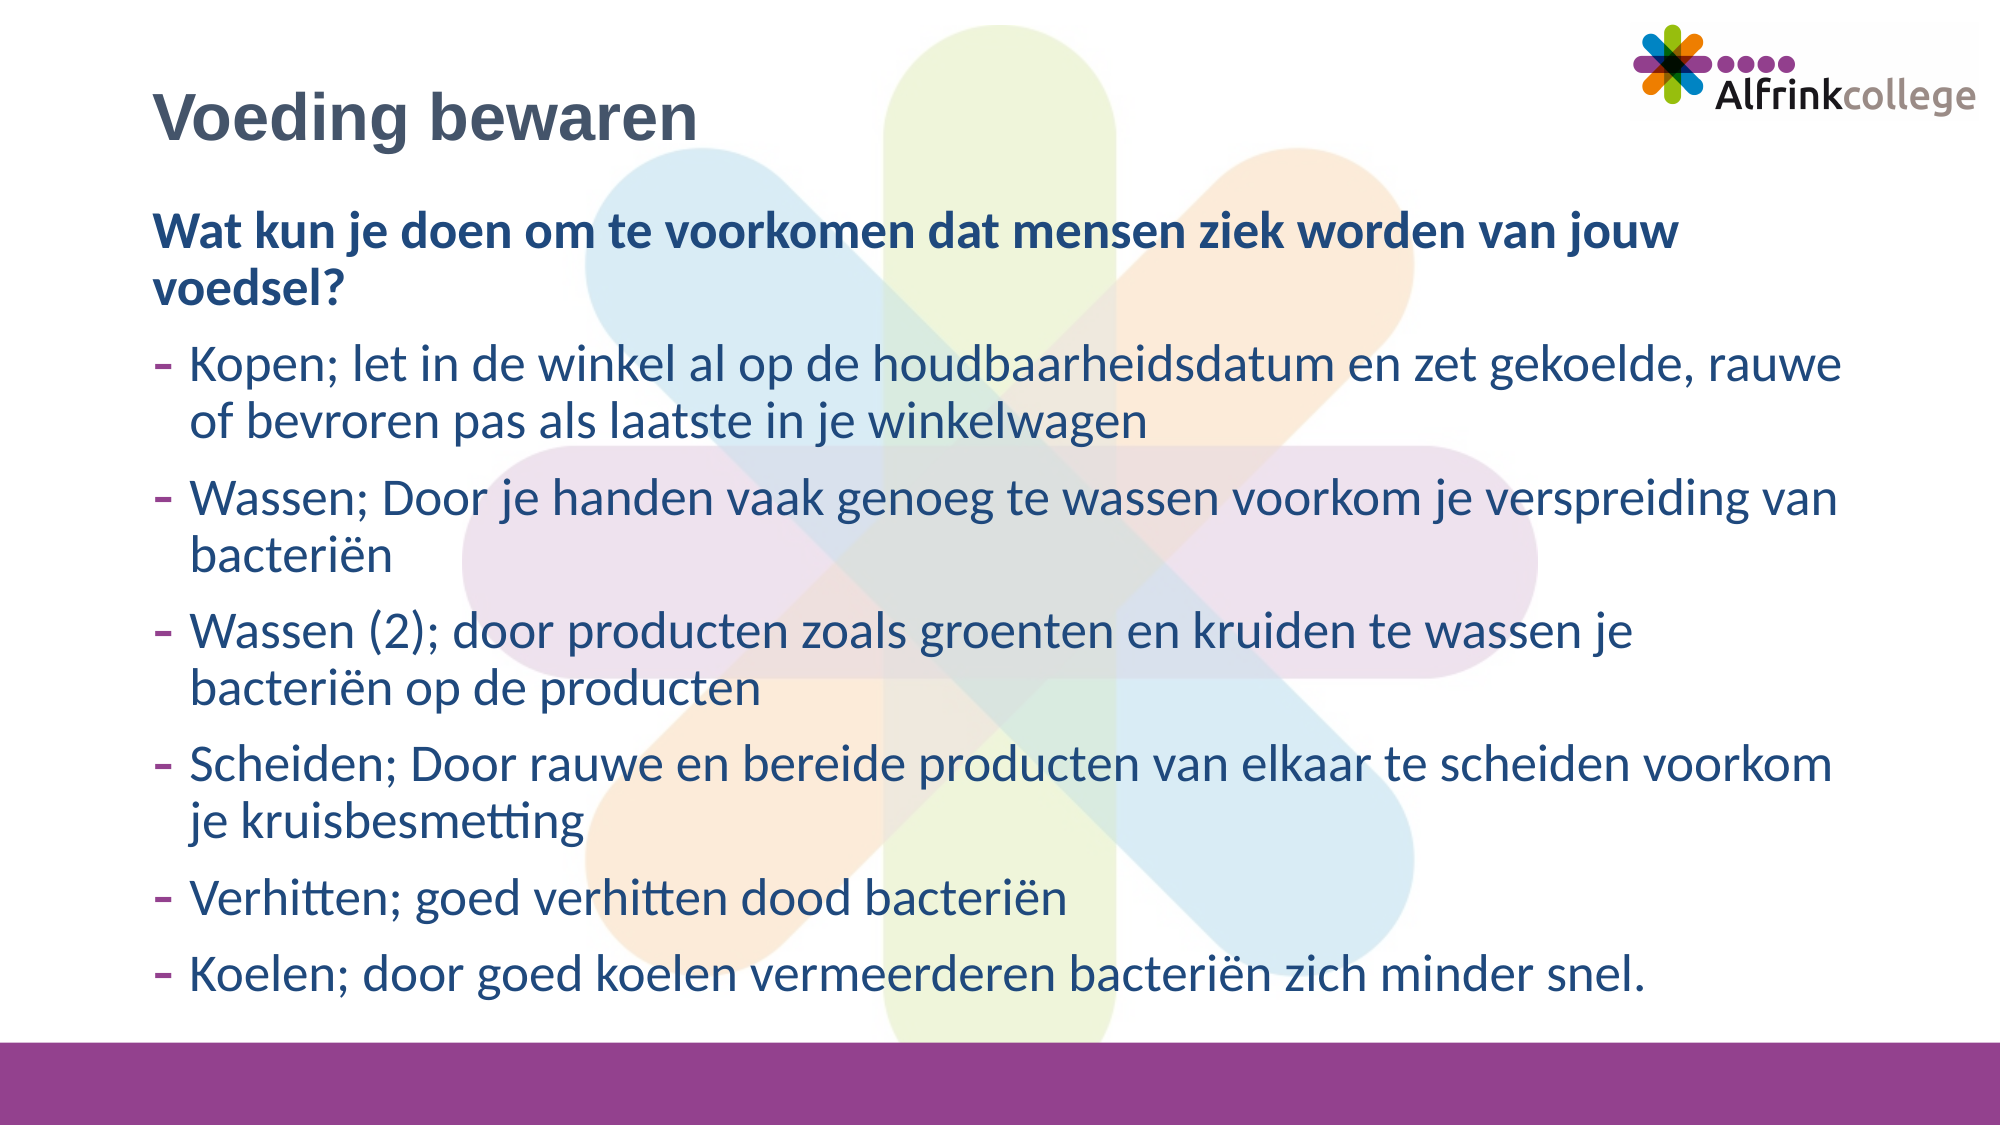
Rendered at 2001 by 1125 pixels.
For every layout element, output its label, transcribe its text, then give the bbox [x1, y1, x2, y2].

list Wat kun je doen om te voorkomen dat mensen ziek worden van jouw voedsel? Kopen; let in de winkel al op de houdbaarheidsdatum en zet gekoelde, rauwe of bevroren pas als laatste in je winkelwagen Wassen; Door je handen vaak genoeg te wassen voorkom je verspreiding van bacteriën Wassen (2); door producten zoals groenten en kruiden te wassen je bacteriën op de producten Scheiden; Door rauwe en bereide producten van elkaar te scheiden voorkom je kruisbesmetting Verhitten; goed verhitten dood bacteriën Koelen; door goed koelen vermeerderen bacteriën zich minder snel. [137, 195, 1863, 1014]
picture [1630, 22, 1979, 121]
title Voeding bewaren [137, 59, 1689, 179]
